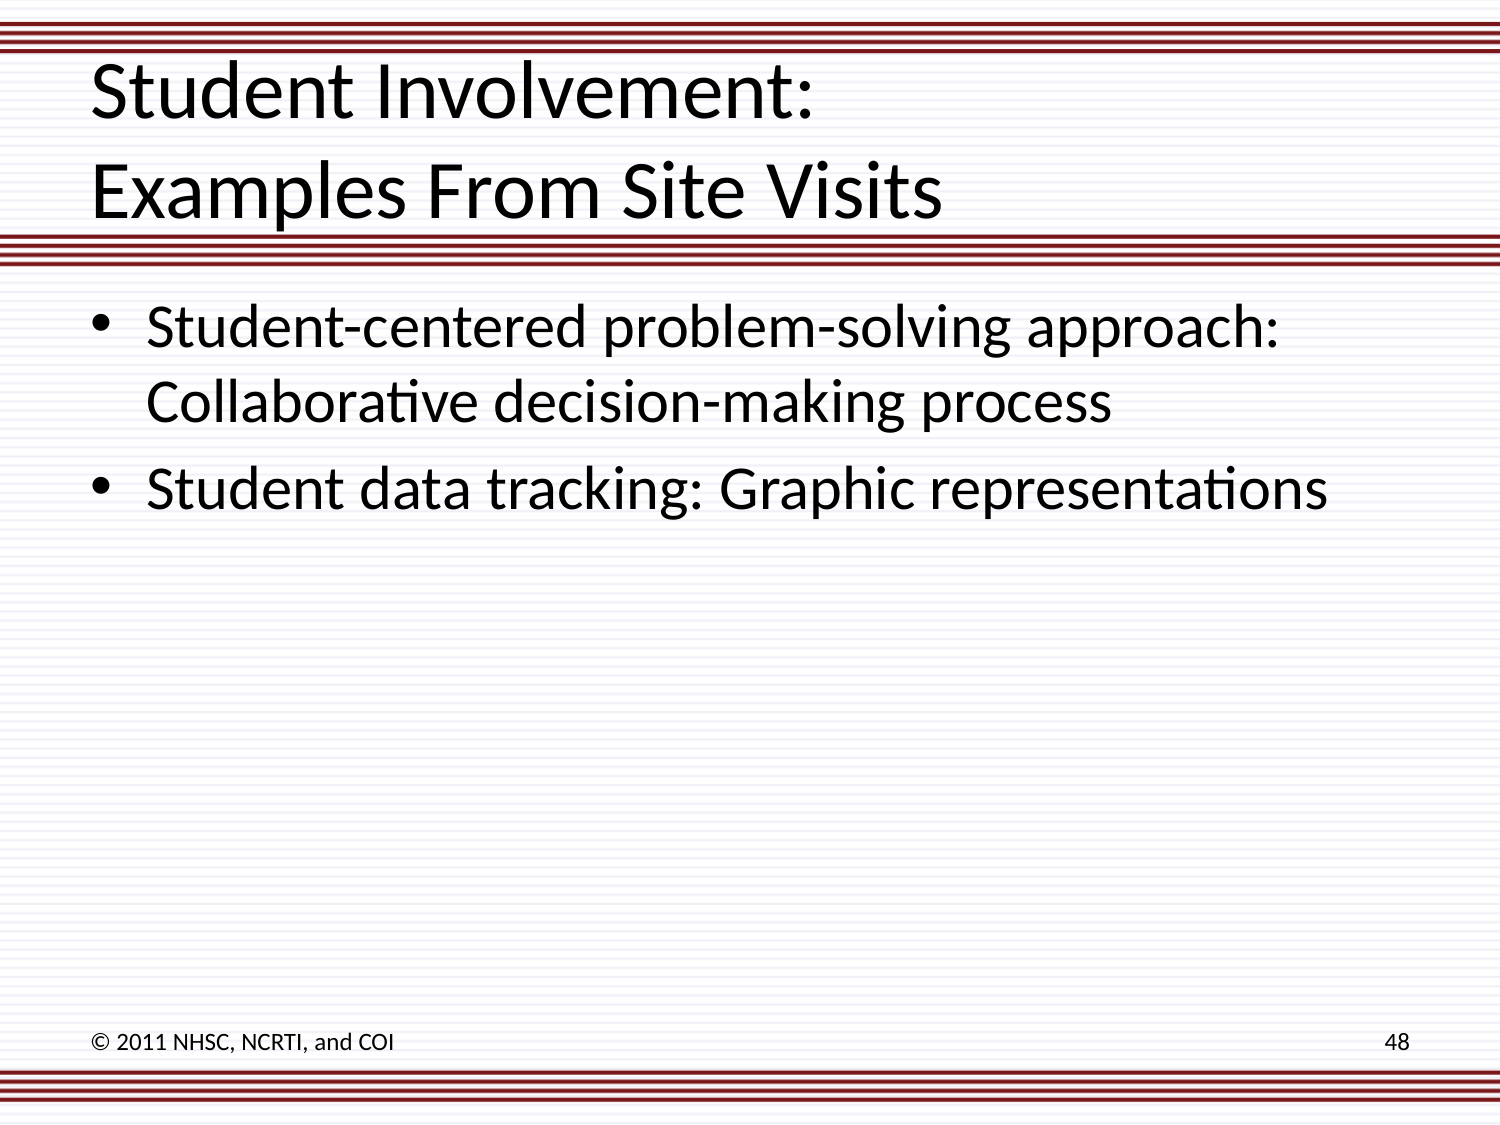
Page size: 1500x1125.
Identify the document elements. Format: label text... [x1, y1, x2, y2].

footer © 2011 NHSC, NCRTI, and COI [75, 1010, 550, 1071]
picture [0, 0, 1500, 1125]
list Student-centered problem-solving approach: Collaborative decision-making process Student data tracking: Graphic representations [74, 276, 1426, 1020]
slide_number 48 [1074, 1010, 1425, 1071]
title Student Involvement: Examples From Site Visits [74, 53, 1426, 217]
